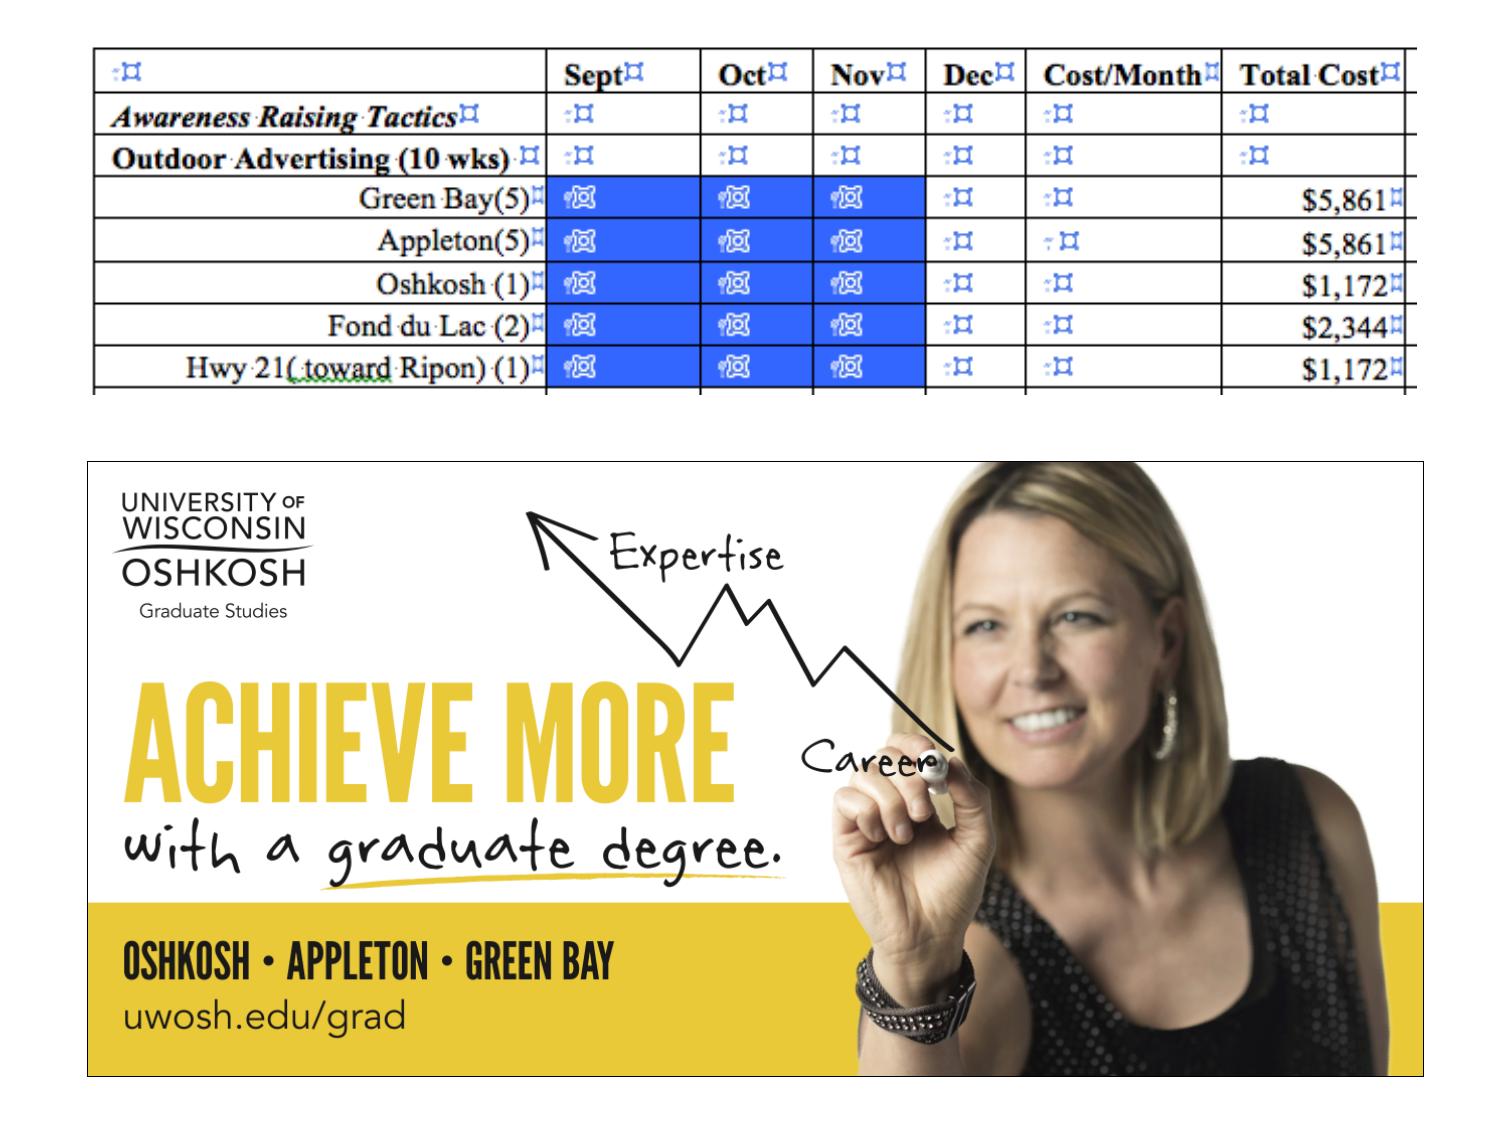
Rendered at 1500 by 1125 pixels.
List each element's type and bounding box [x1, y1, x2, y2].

picture [87, 461, 1424, 1077]
picture [80, 46, 1417, 396]
